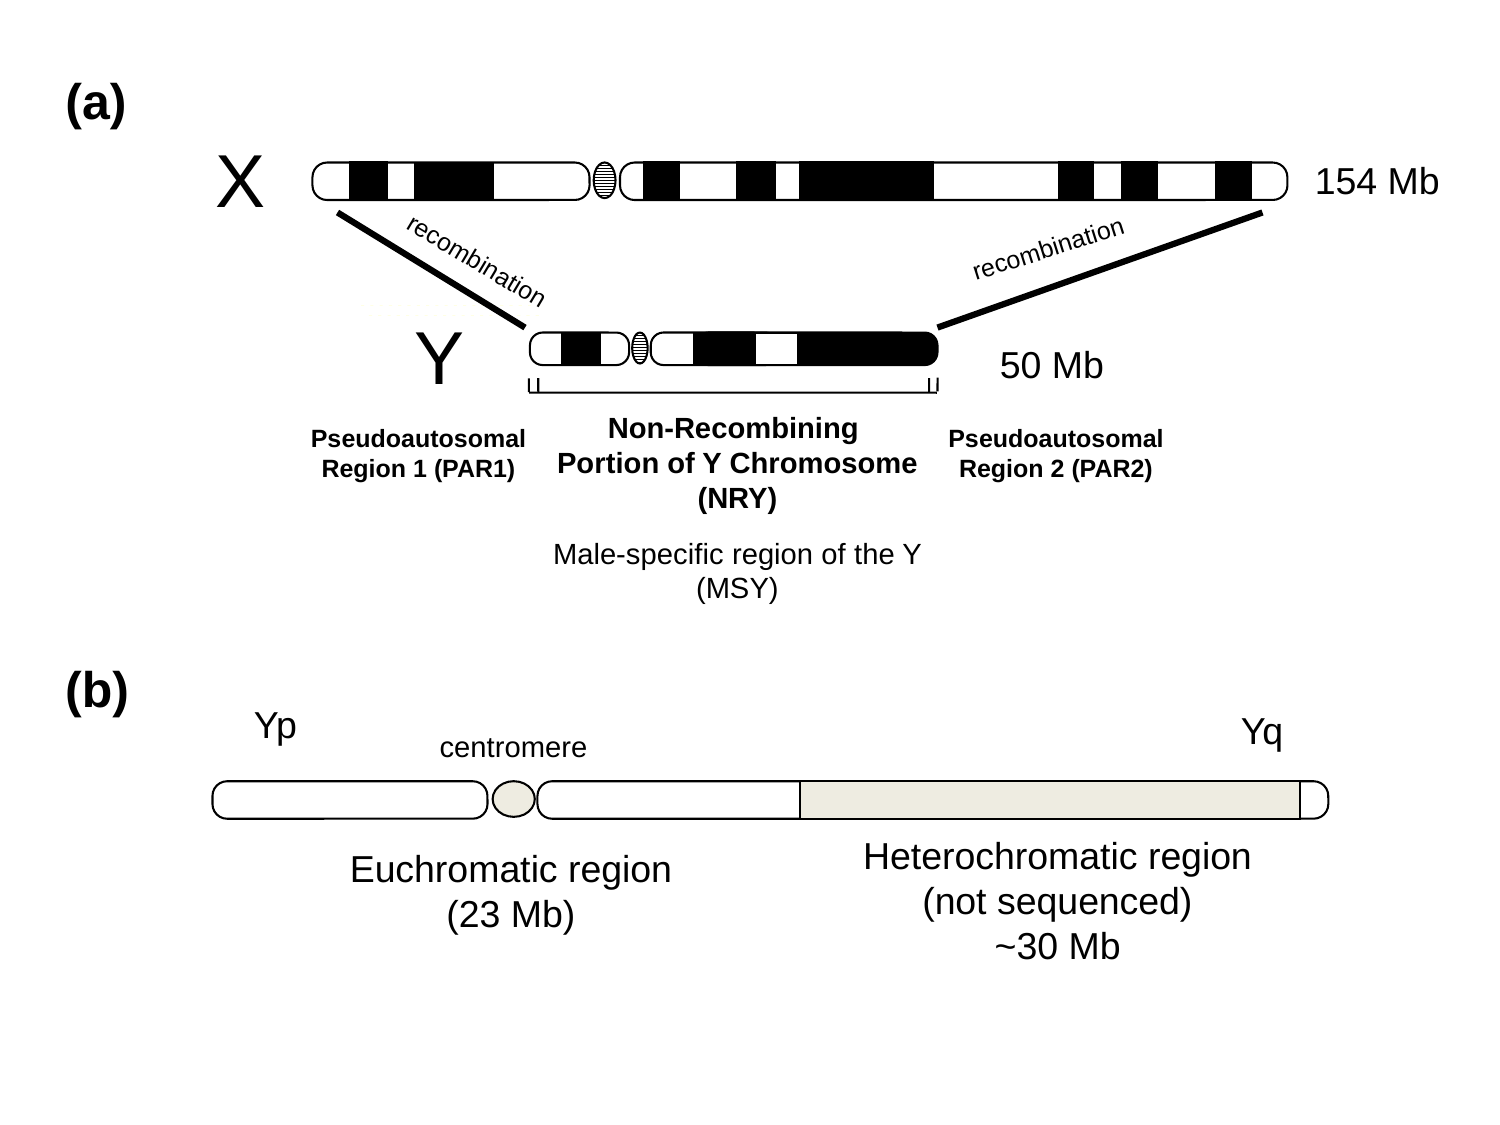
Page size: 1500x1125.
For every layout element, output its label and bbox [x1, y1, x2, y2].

text_box [49, 62, 1456, 976]
